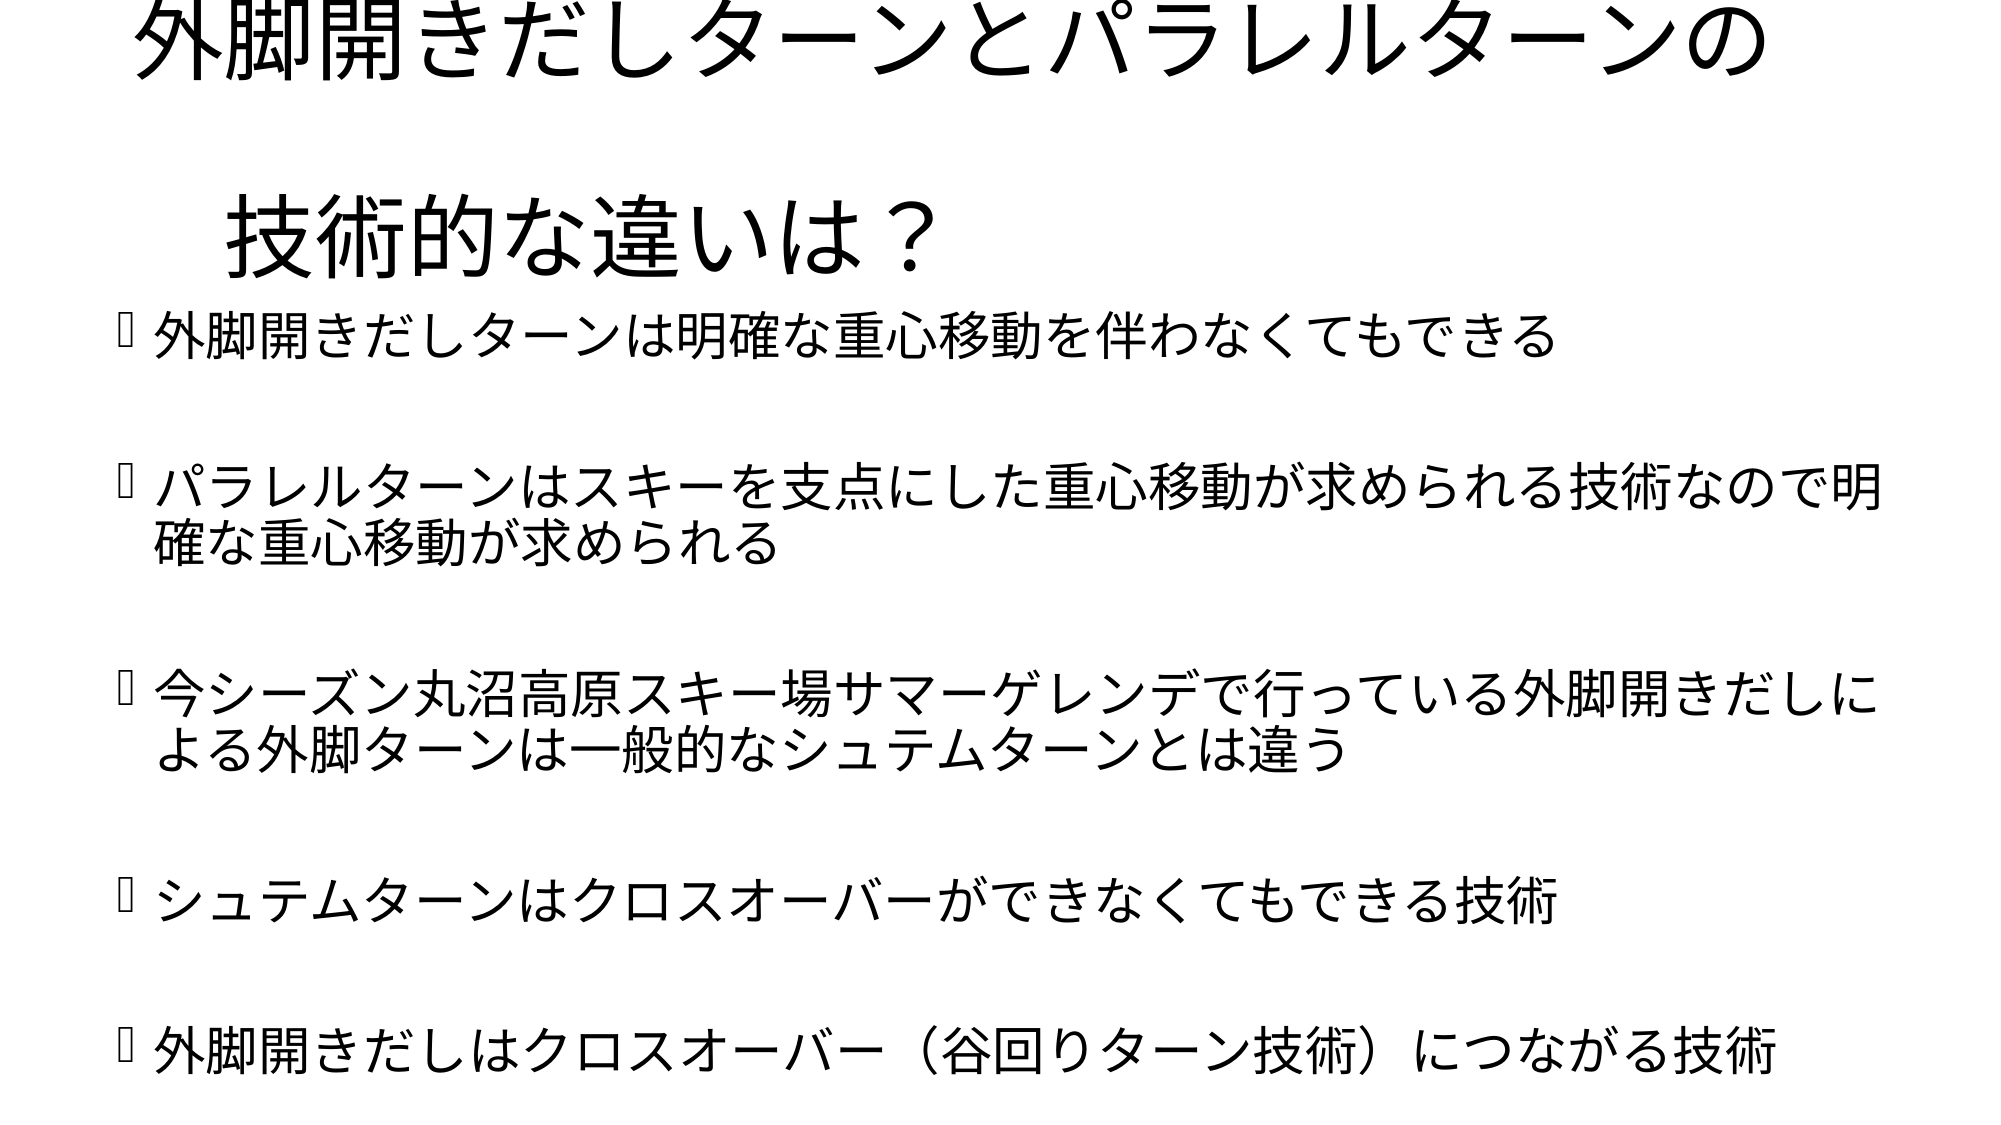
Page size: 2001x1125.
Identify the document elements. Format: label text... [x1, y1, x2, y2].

list 外脚開きだしターンは明確な重心移動を伴わなくてもできる パラレルターンはスキーを支点にした重心移動が求められる技術なので明確な重心移動が求められる 今シーズン丸沼高原スキー場サマーゲレンデで行っている外脚開きだしによる外脚ターンは一般的なシュテムターンとは違う シュテムターンはクロスオーバーができなくてもできる技術 外脚開きだしはクロスオーバー（谷回りターン技術）につながる技術 [101, 302, 1926, 1091]
title 外脚開きだしターンとパラレルターンの 技術的な違いは？ [117, 34, 1843, 252]
